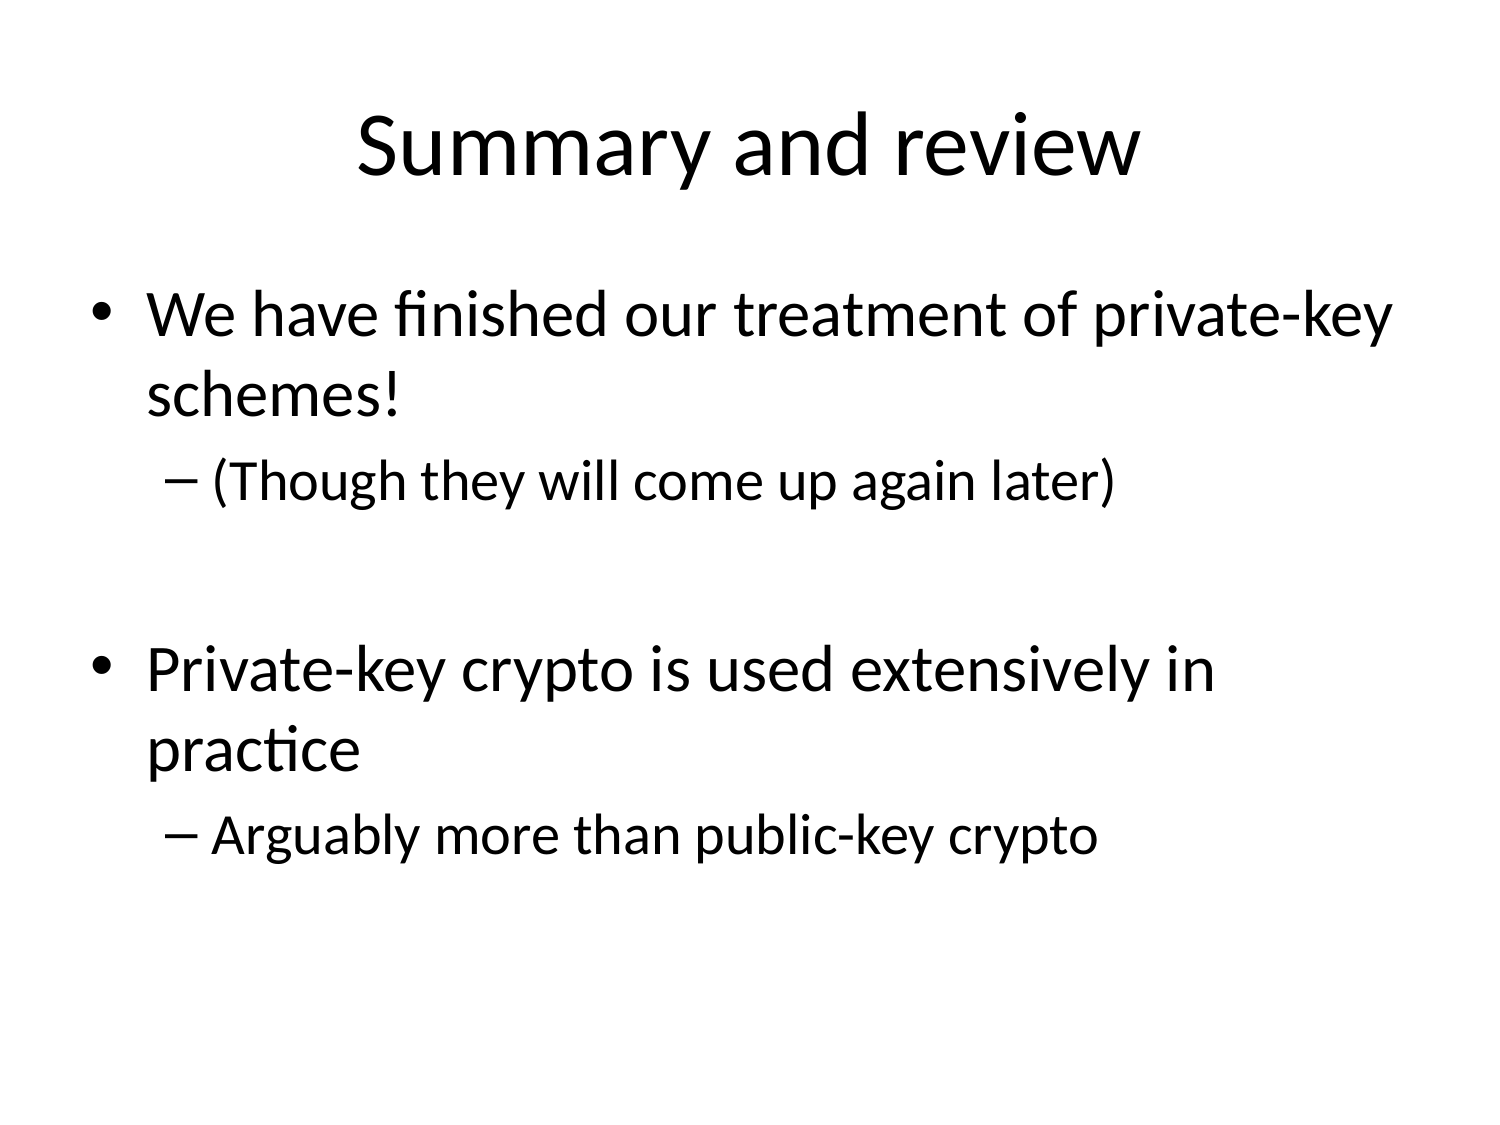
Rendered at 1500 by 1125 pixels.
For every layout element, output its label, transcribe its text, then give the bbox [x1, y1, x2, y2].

list We have finished our treatment of private-key schemes! (Though they will come up again later) Private-key crypto is used extensively in practice Arguably more than public-key crypto [75, 262, 1425, 1005]
title Summary and review [75, 45, 1425, 233]
